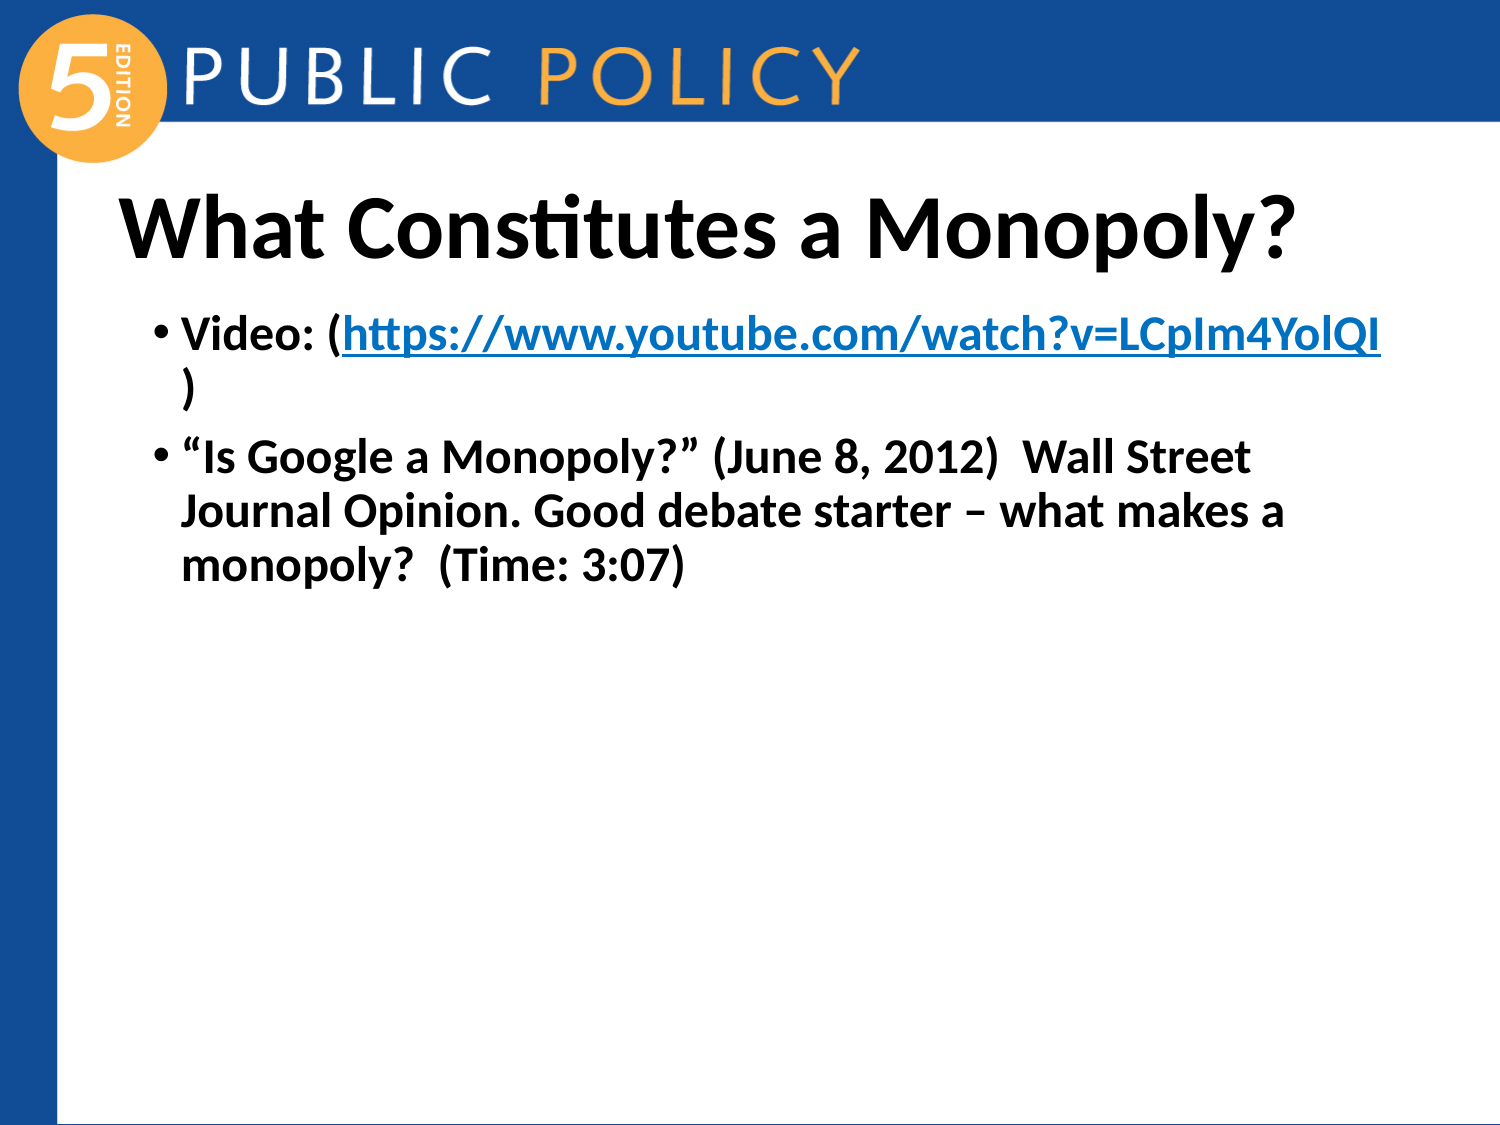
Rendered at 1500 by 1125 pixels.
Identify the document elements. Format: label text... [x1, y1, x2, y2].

picture [0, 0, 1500, 1125]
list Video: (https://www.youtube.com/watch?v=LCpIm4YolQI) “Is Google a Monopoly?” (June 8, 2012) Wall Street Journal Opinion. Good debate starter – what makes a monopoly? (Time: 3:07) [137, 299, 1397, 1014]
title What Constitutes a Monopoly? [103, 120, 1397, 338]
